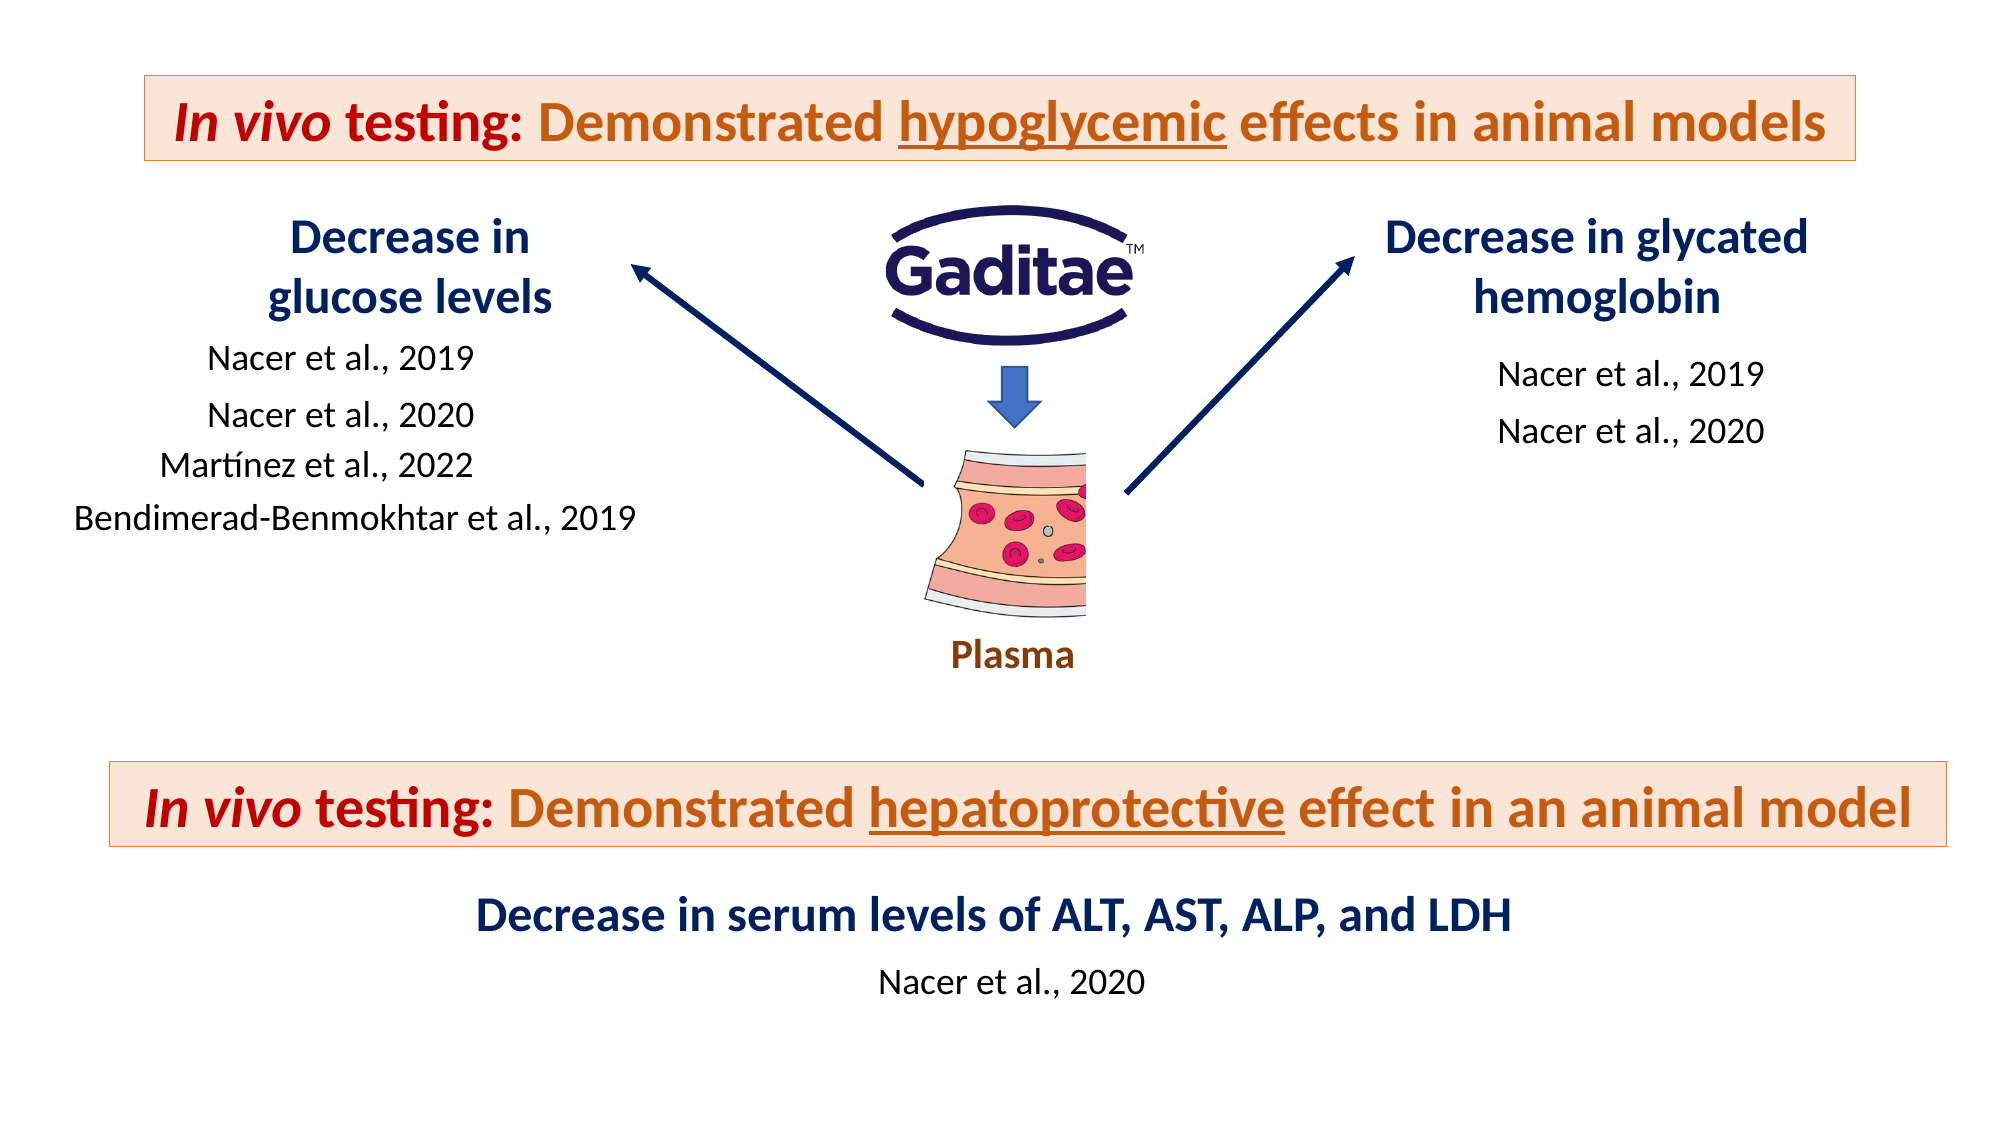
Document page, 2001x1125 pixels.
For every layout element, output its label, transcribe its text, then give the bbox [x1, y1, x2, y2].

text_box In vivo testing: Demonstrated hypoglycemic effects in animal models [144, 75, 1856, 161]
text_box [630, 263, 925, 486]
text_box Nacer et al., 2020 [863, 949, 1161, 1010]
picture [924, 448, 1086, 619]
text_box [1125, 255, 1355, 494]
picture [881, 193, 1148, 356]
text_box In vivo testing: Demonstrated hepatoprotective effect in an animal model [109, 761, 1947, 847]
text_box Decrease in serum levels of ALT, AST, ALP, and LDH [324, 874, 1675, 950]
text_box Plasma [933, 619, 1101, 685]
text_box Nacer et al., 2020 [1482, 398, 1780, 459]
text_box [986, 365, 1043, 429]
text_box Bendimerad-Benmokhtar et al., 2019 [58, 485, 652, 545]
text_box Nacer et al., 2019 [192, 325, 490, 382]
text_box Decrease in glucose levels [220, 195, 601, 331]
text_box Martínez et al., 2022 [144, 432, 489, 485]
text_box Decrease in glycated hemoglobin [1354, 195, 1840, 331]
text_box Nacer et al., 2020 [192, 382, 490, 443]
text_box Nacer et al., 2019 [1482, 341, 1780, 398]
